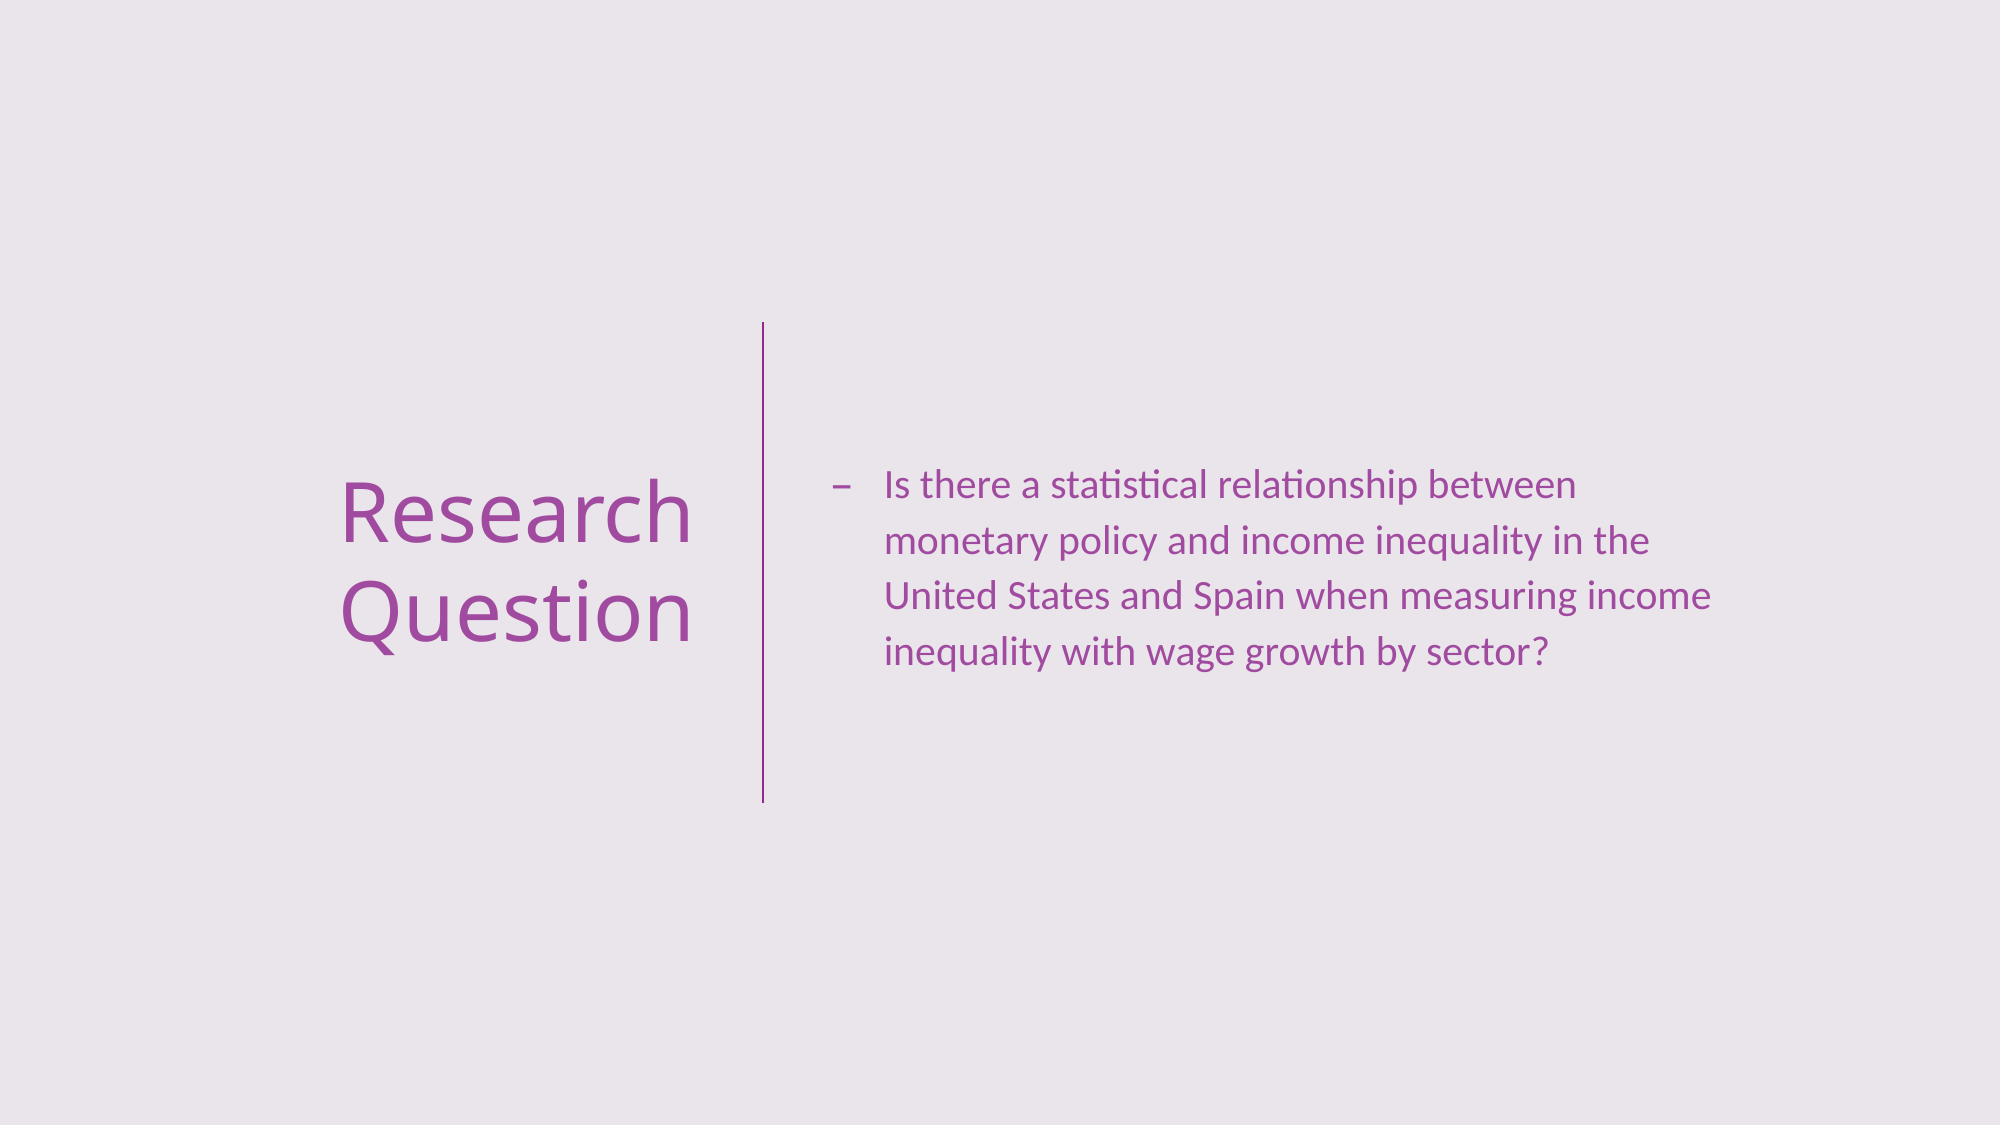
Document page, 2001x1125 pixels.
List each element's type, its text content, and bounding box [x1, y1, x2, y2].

text_box [0, 0, 2000, 1125]
title Research Question [223, 197, 711, 928]
list Is there a statistical relationship between monetary policy and income inequality in the United States and Spain when measuring income inequality with wage growth by sector? [816, 197, 1750, 928]
